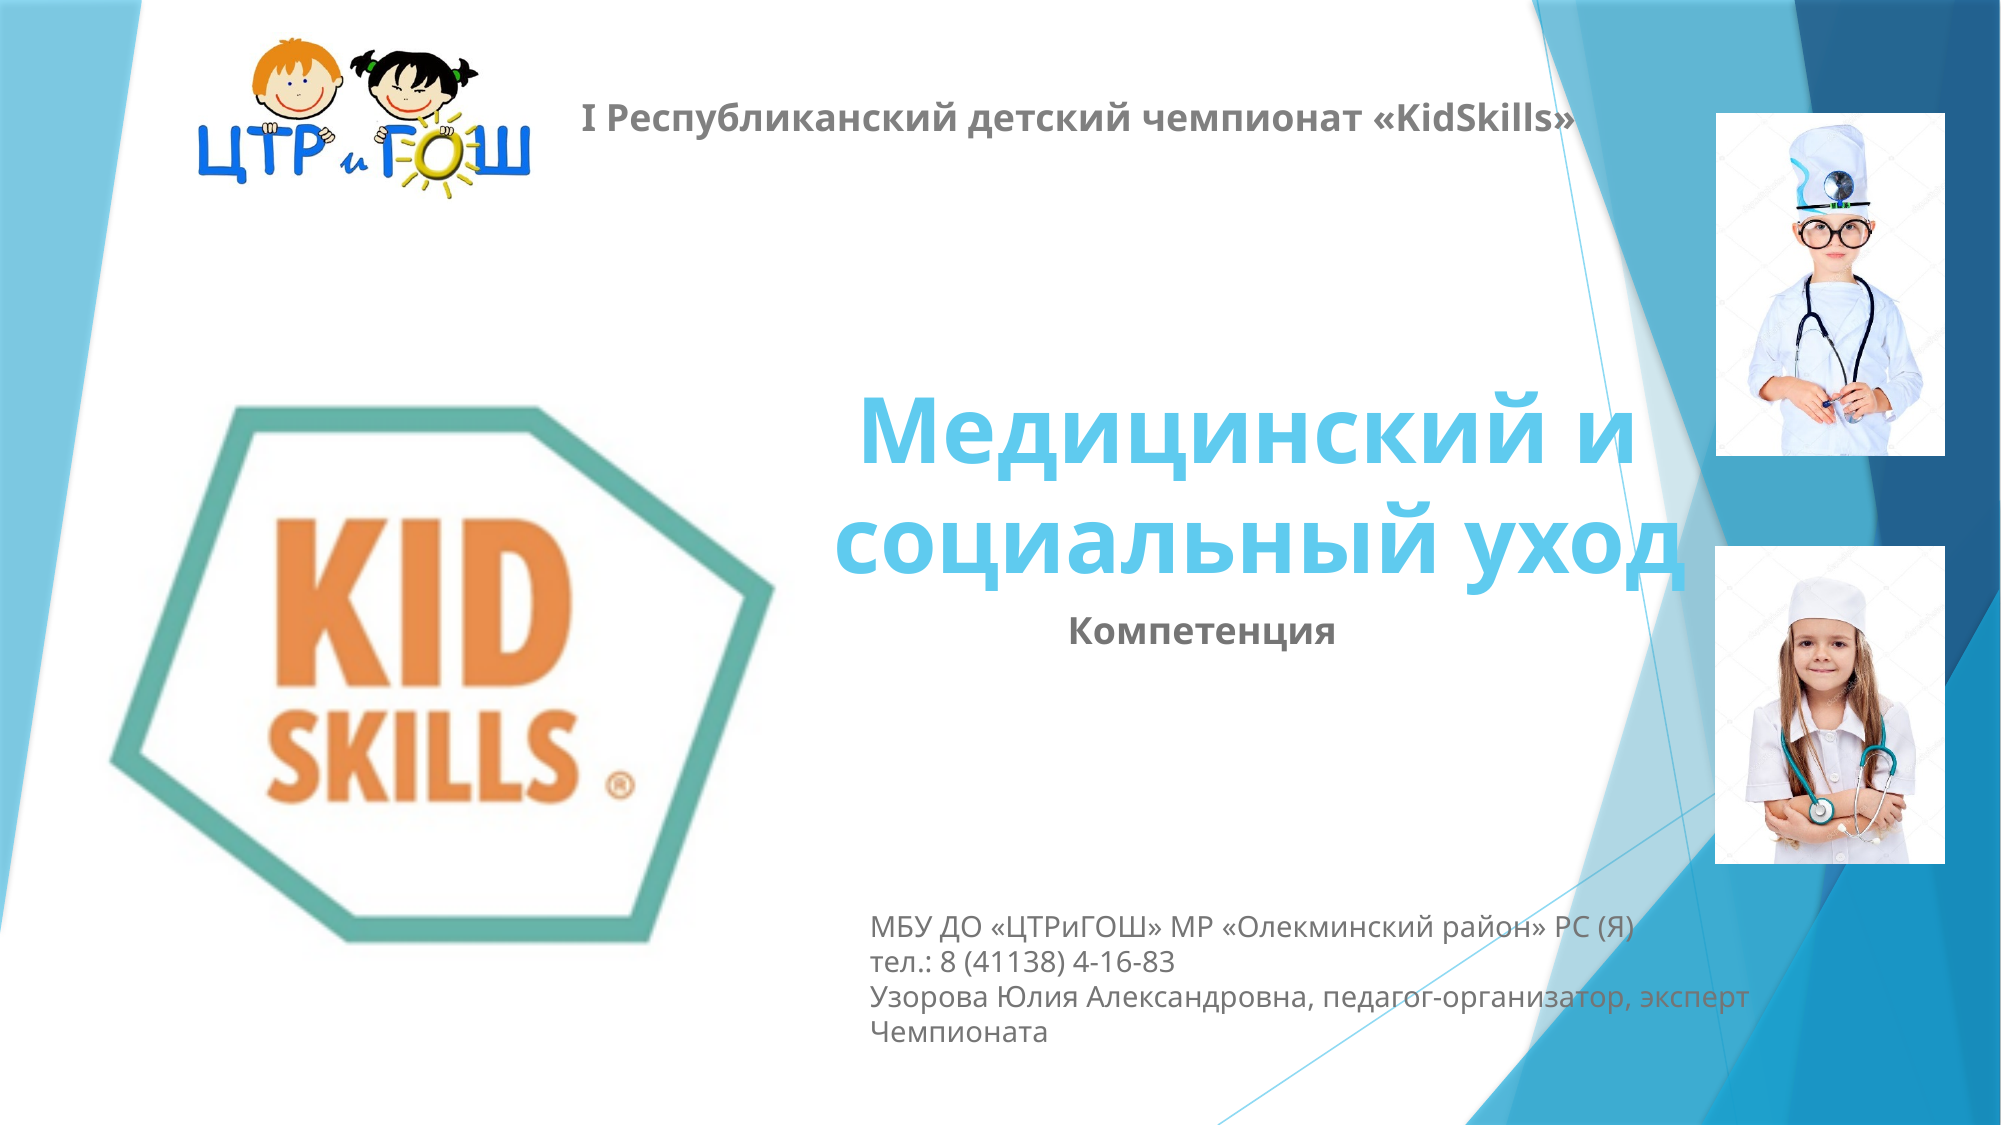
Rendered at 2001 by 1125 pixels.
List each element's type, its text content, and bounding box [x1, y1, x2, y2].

picture [1714, 545, 1945, 864]
picture [1715, 113, 1945, 457]
text_box МБУ ДО «ЦТРиГОШ» МР «Олекминский район» РС (Я) тел.: 8 (41138) 4-16-83 Узорова Юлия Александровна, педагог-организатор, эксперт Чемпионата [854, 901, 1894, 1056]
picture [92, 398, 799, 963]
text_box Компетенция [1052, 599, 1587, 660]
subtitle I Республиканский детский чемпионат «KidSkills» [474, 86, 1703, 266]
title Медицинский и социальный уход [804, 493, 2000, 600]
picture [187, 31, 536, 209]
